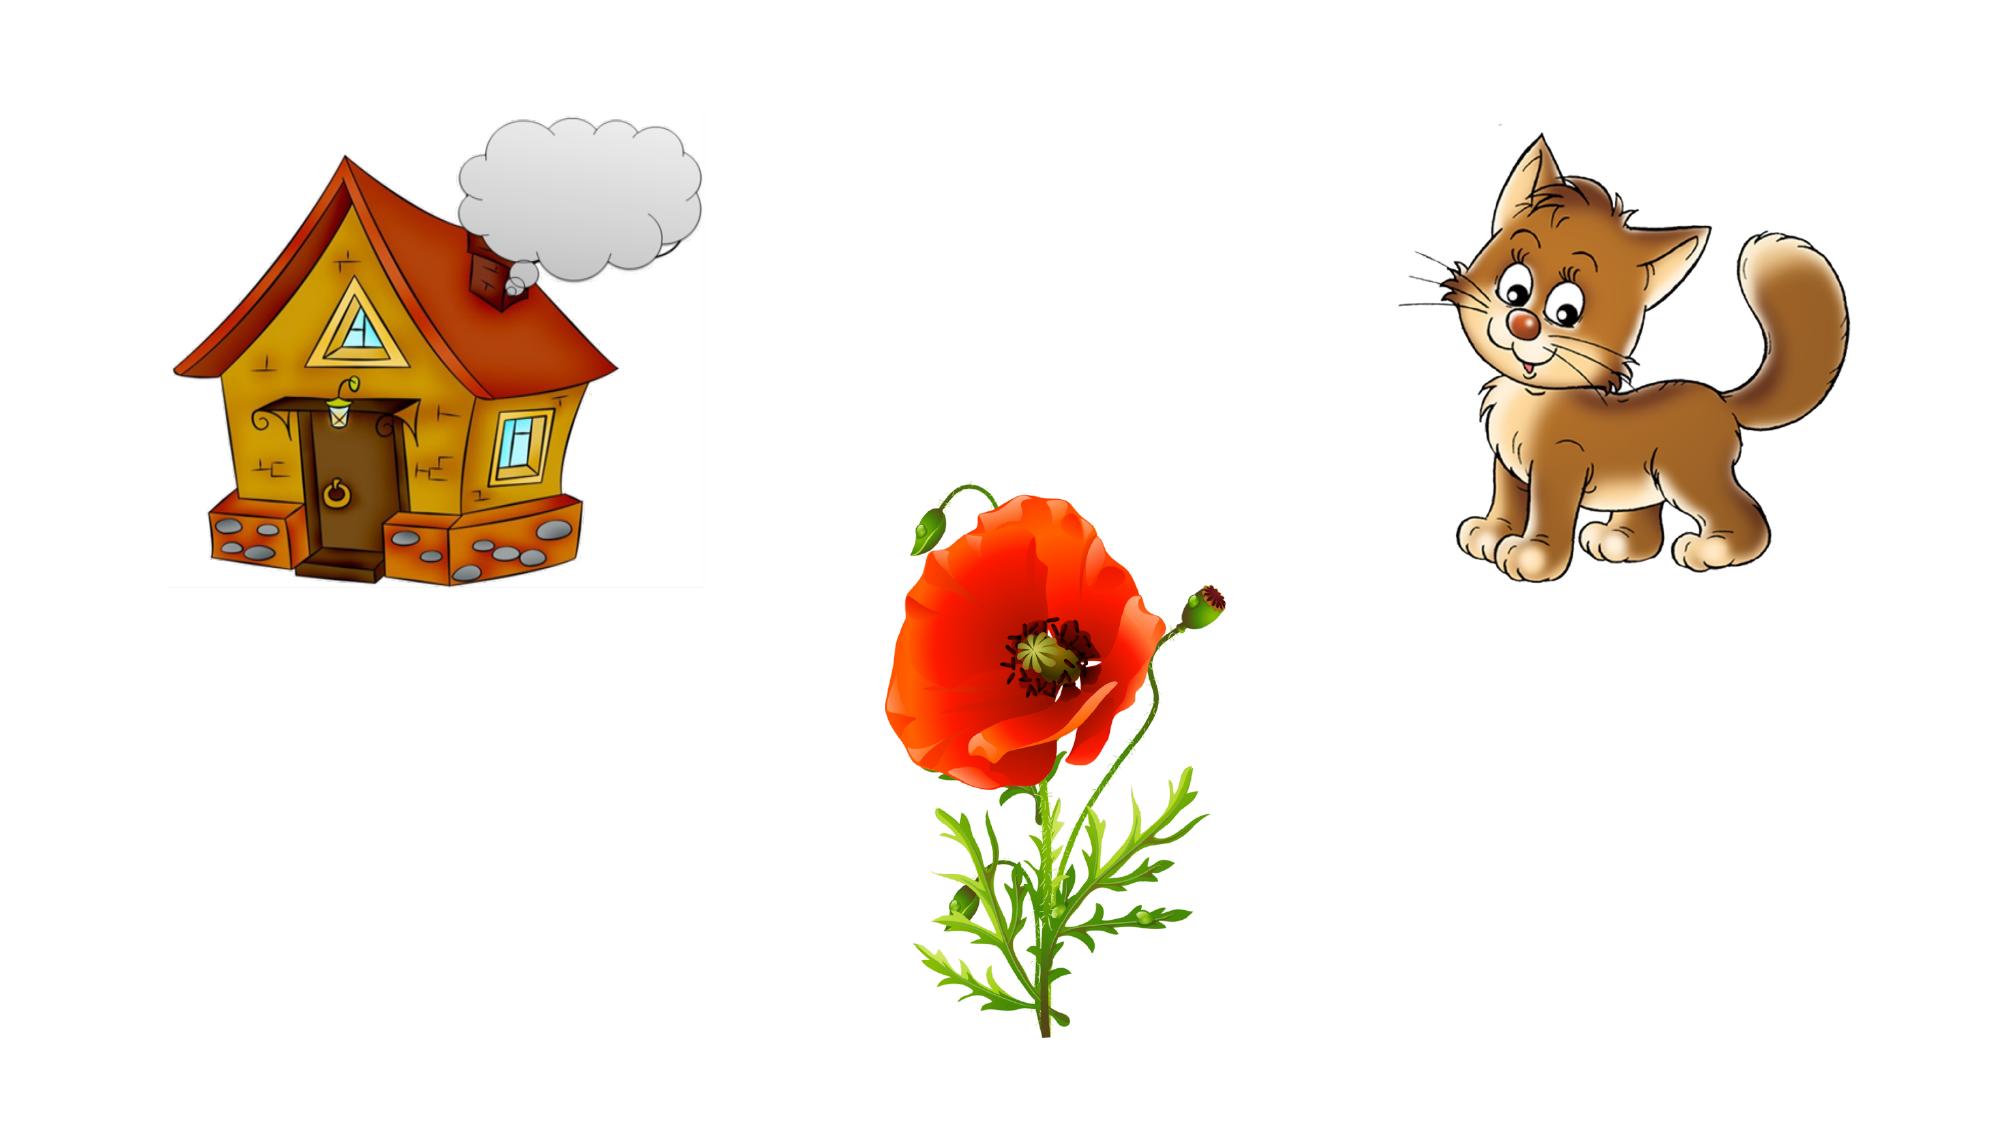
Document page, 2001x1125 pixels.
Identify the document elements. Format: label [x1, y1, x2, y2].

picture [1394, 114, 1862, 590]
picture [167, 112, 706, 590]
picture [885, 481, 1226, 1038]
